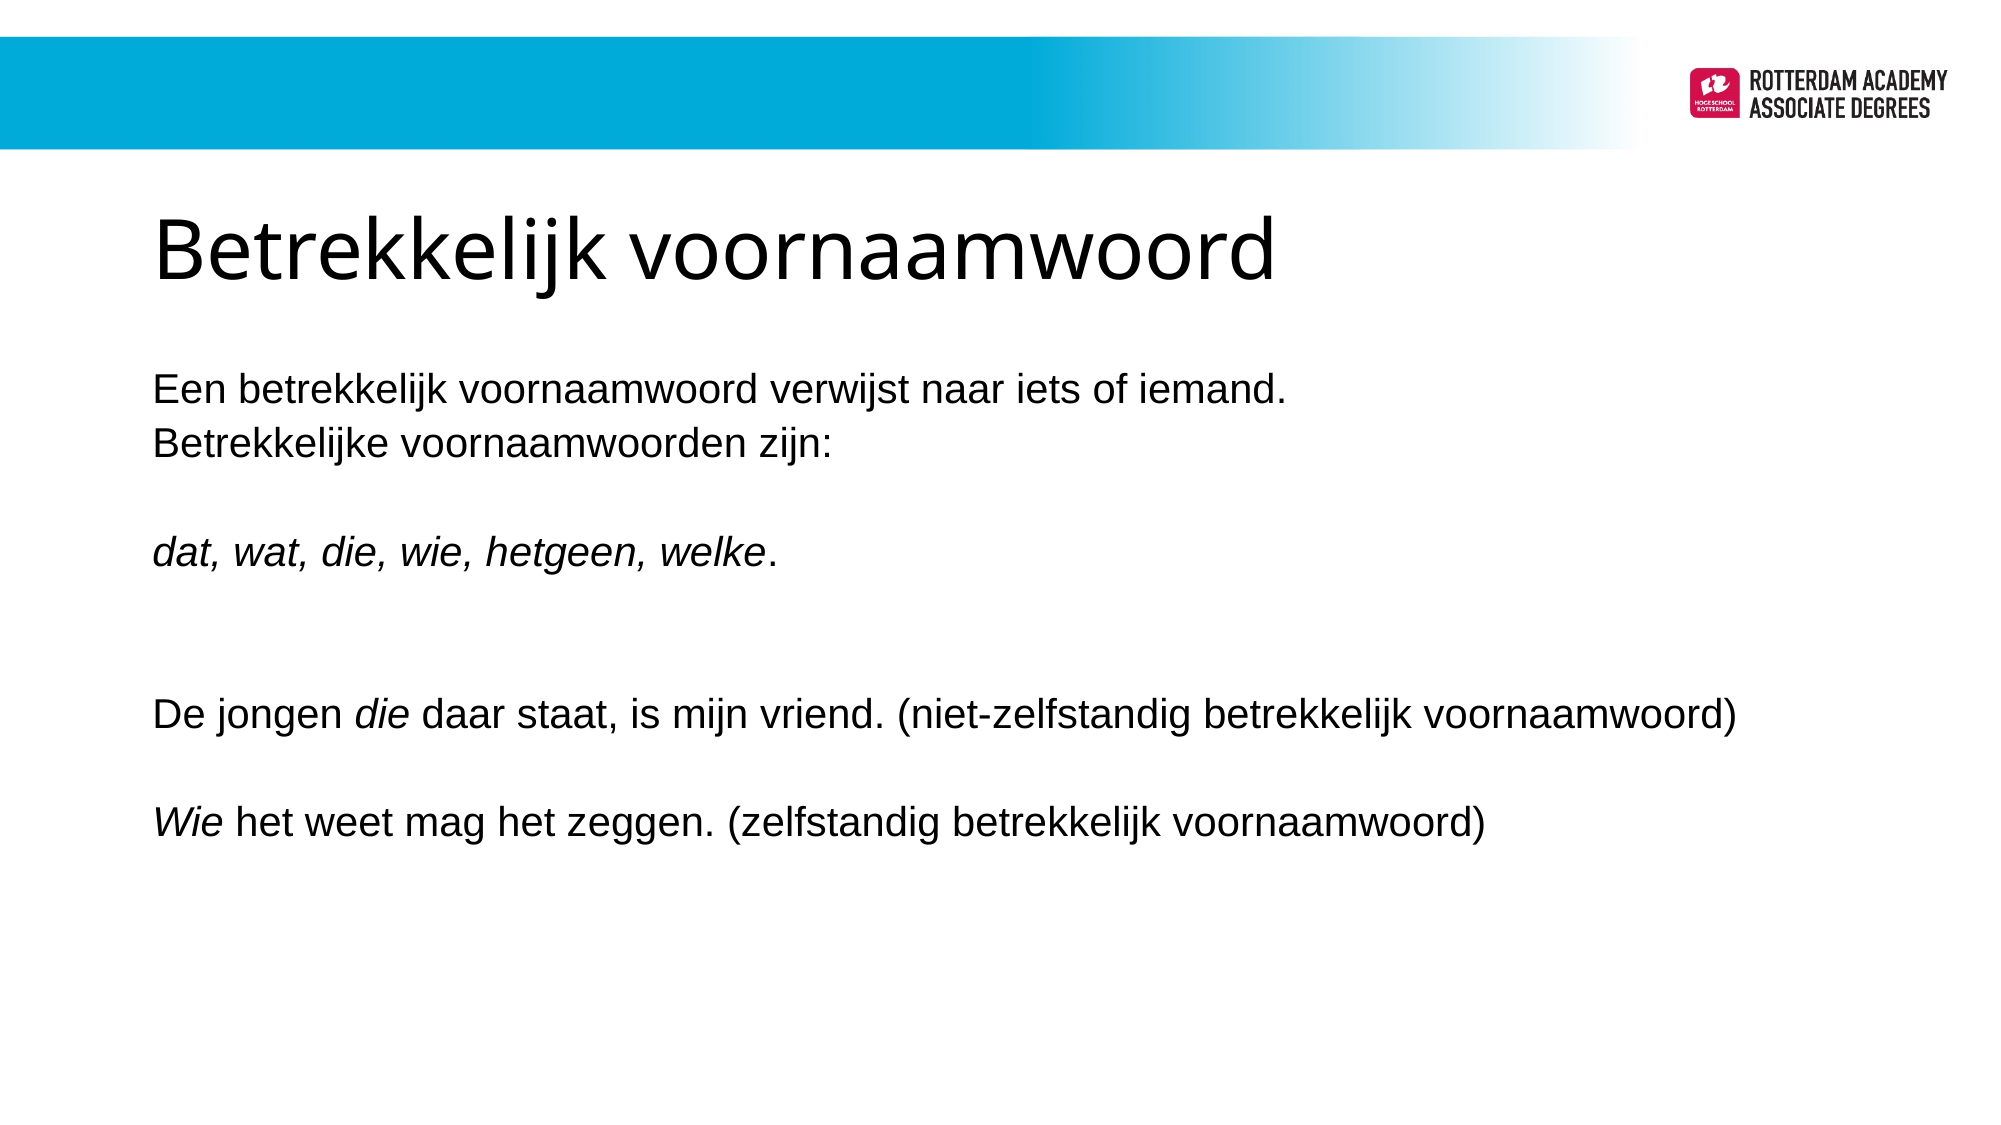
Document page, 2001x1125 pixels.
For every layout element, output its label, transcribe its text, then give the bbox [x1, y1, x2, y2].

list Een betrekkelijk voornaamwoord verwijst naar iets of iemand. Betrekkelijke voornaamwoorden zijn: dat, wat, die, wie, hetgeen, welke. De jongen die daar staat, is mijn vriend. (niet-zelfstandig betrekkelijk voornaamwoord) Wie het weet mag het zeggen. (zelfstandig betrekkelijk voornaamwoord) [137, 358, 1863, 1053]
picture [0, 0, 2000, 184]
title Betrekkelijk voornaamwoord [137, 175, 1863, 329]
